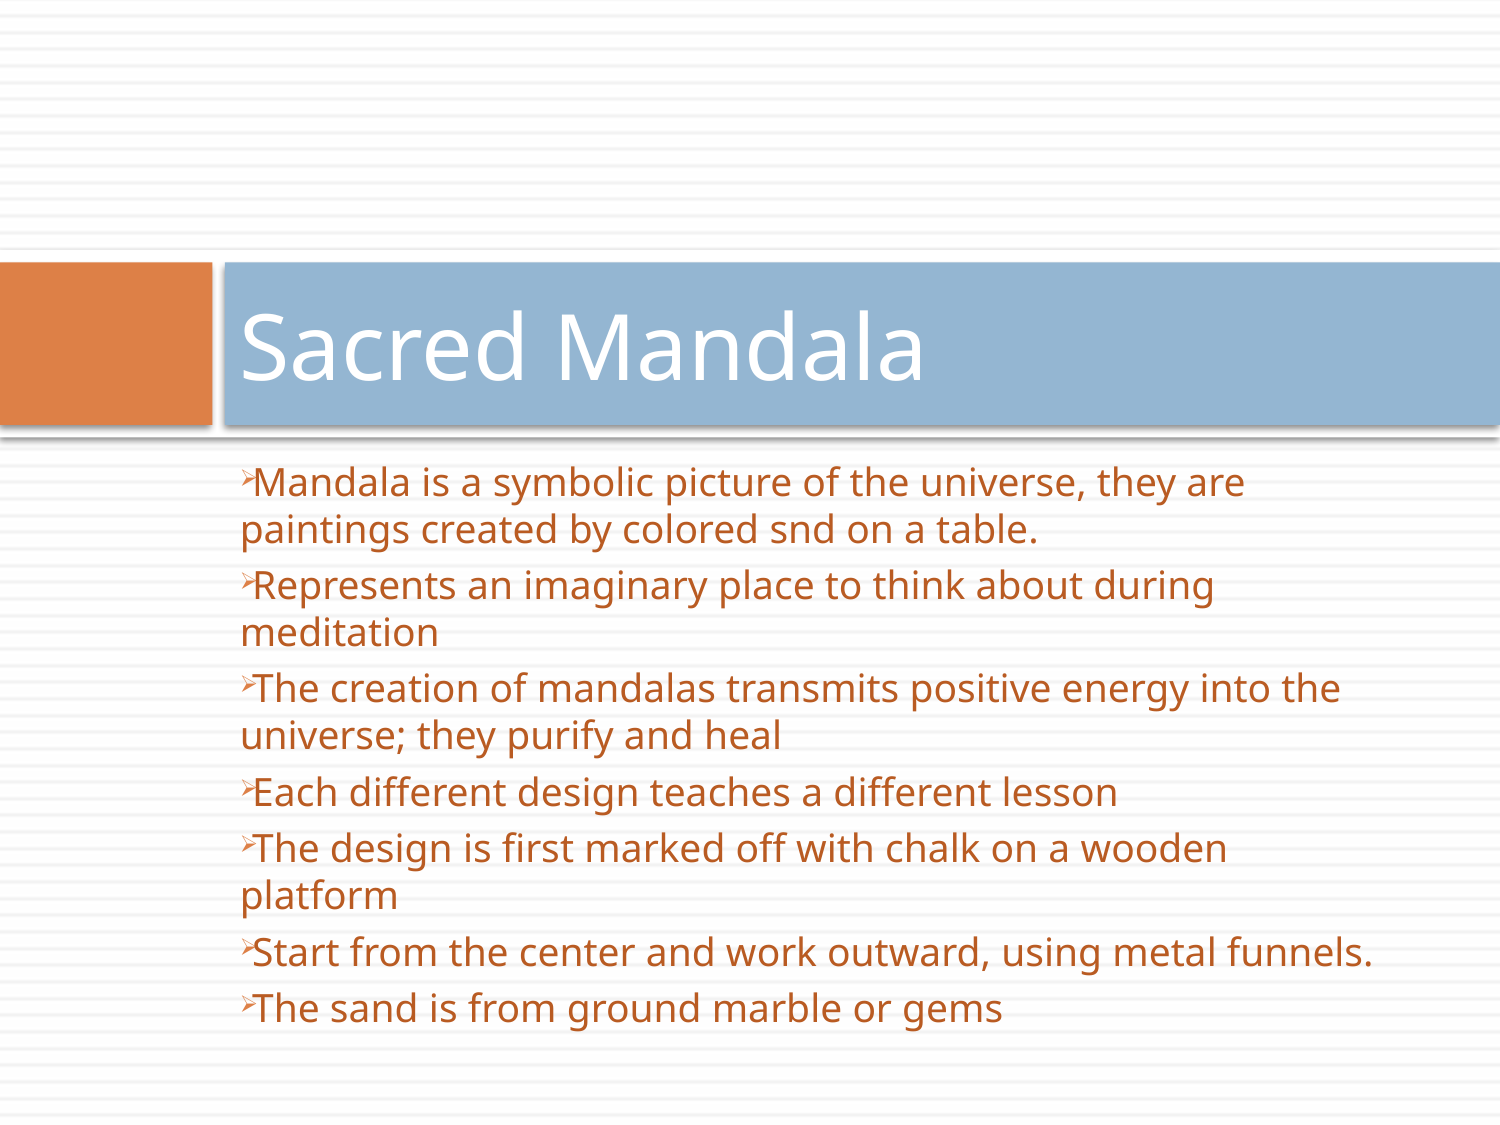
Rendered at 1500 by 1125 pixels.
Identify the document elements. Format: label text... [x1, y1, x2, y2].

title Sacred Mandala [225, 262, 1475, 425]
list Mandala is a symbolic picture of the universe, they are paintings created by colored snd on a table. Represents an imaginary place to think about during meditation The creation of mandalas transmits positive energy into the universe; they purify and heal Each different design teaches a different lesson The design is first marked off with chalk on a wooden platform Start from the center and work outward, using metal funnels. The sand is from ground marble or gems [225, 450, 1394, 1063]
